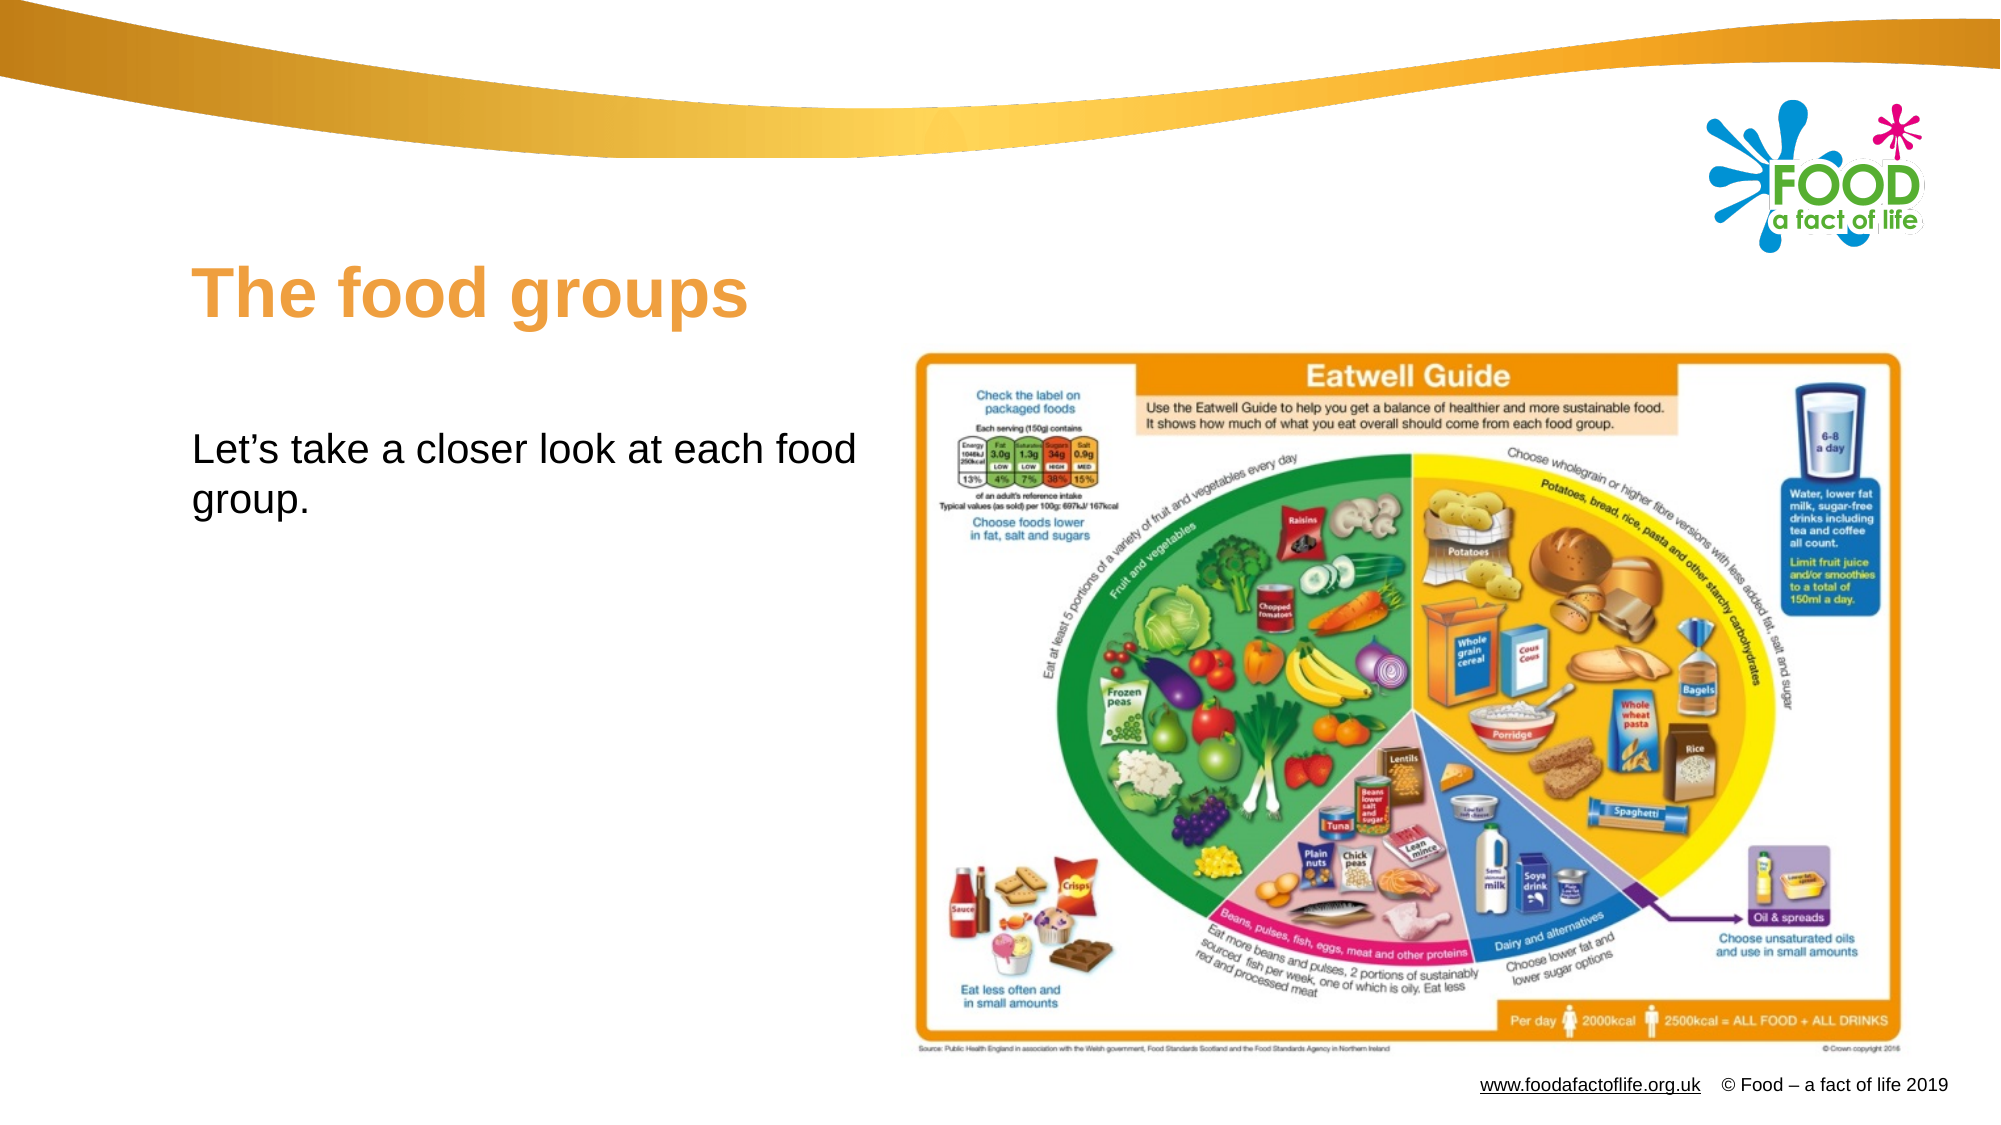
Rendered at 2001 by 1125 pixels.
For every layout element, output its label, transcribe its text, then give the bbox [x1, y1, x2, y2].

picture [0, 0, 2000, 1125]
subtitle Let’s take a closer look at each food group. [191, 421, 901, 1013]
title The food groups [191, 256, 1787, 375]
